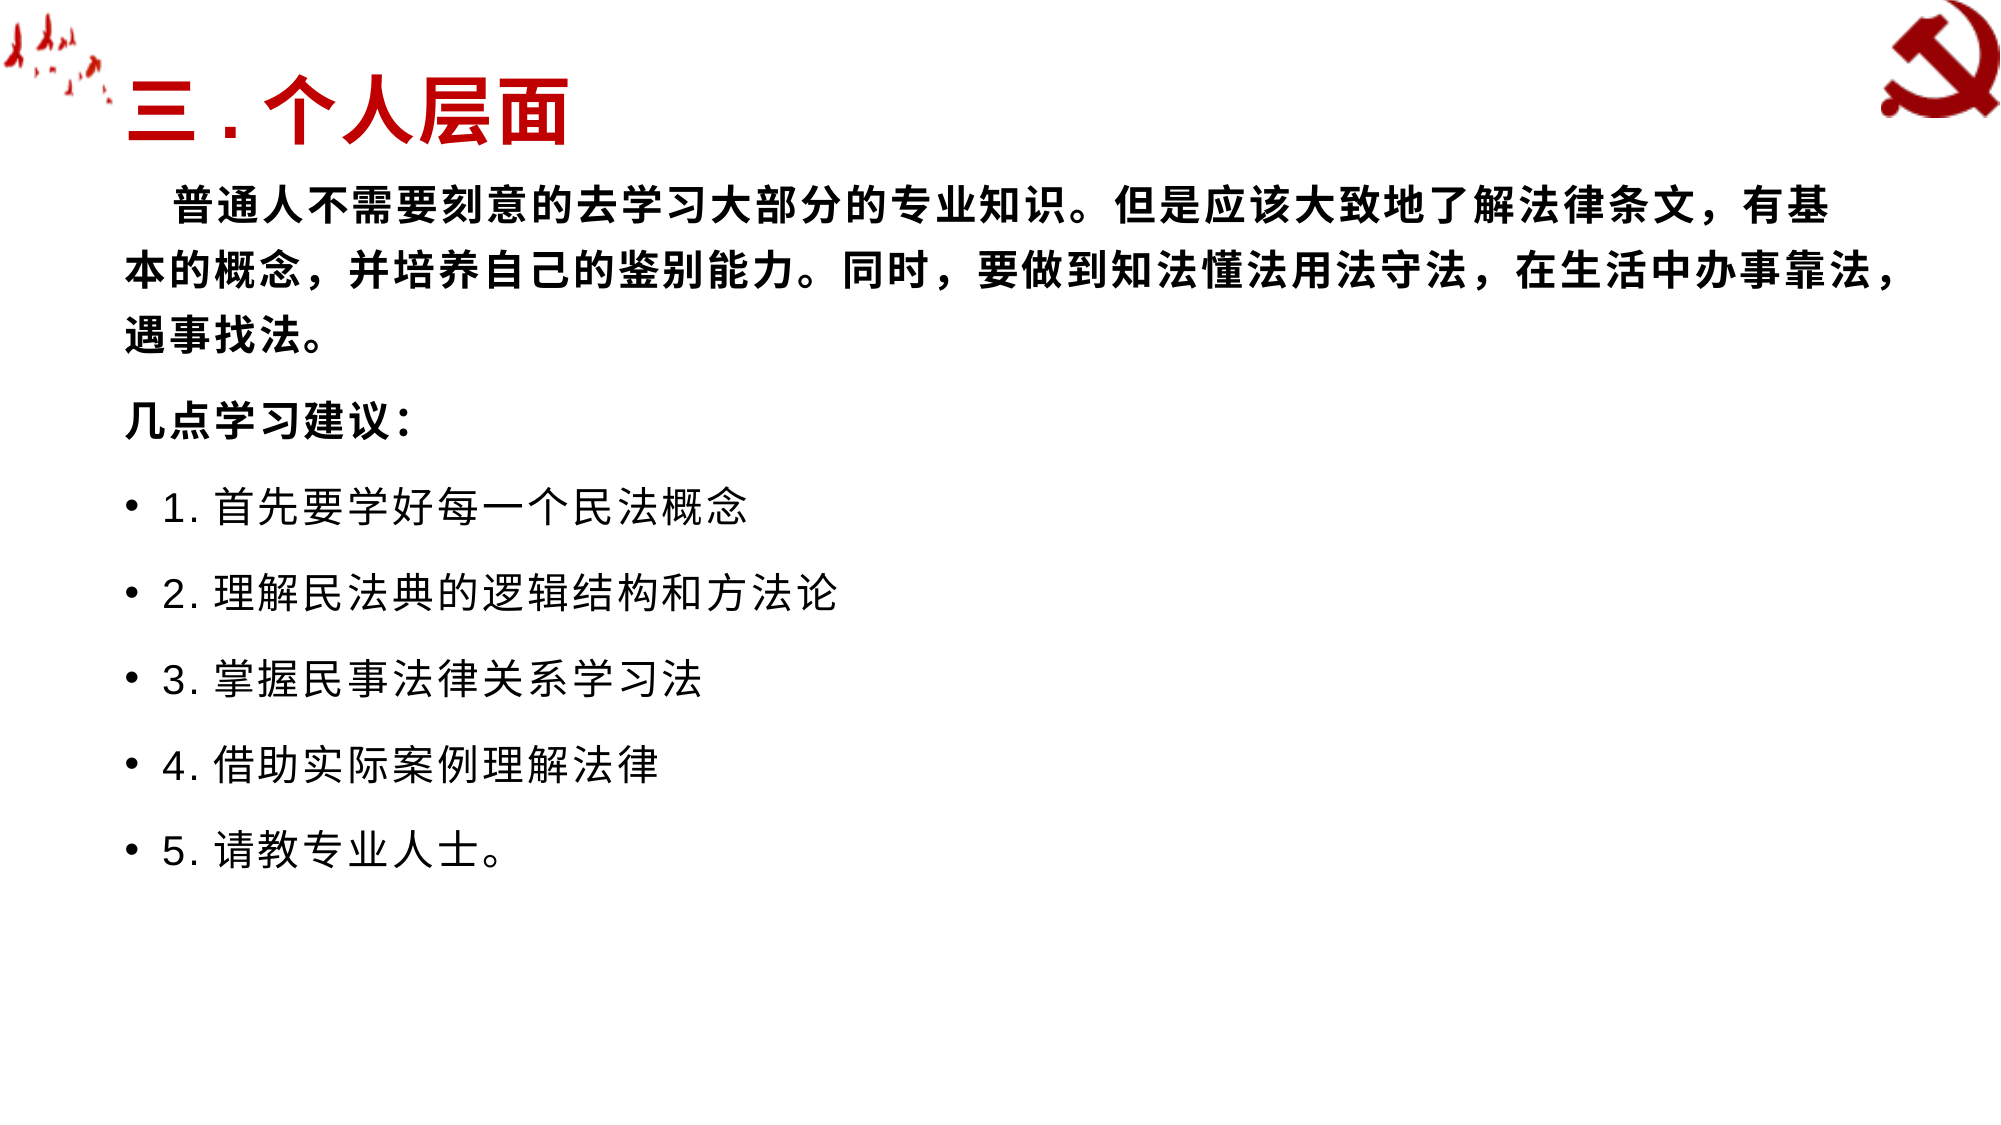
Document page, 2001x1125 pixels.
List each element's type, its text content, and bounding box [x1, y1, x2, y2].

picture [0, 0, 119, 118]
title 三.个人层面 [109, 72, 1891, 146]
list 普通人不需要刻意的去学习大部分的专业知识。但是应该大致地了解法律条文，有基本的概念，并培养自己的鉴别能力。同时，要做到知法懂法用法守法，在生活中办事靠法，遇事找法。 几点学习建议： 1.首先要学好每一个民法概念 2.理解民法典的逻辑结构和方法论 3.掌握民事法律关系学习法 4.借助实际案例理解法律 5.请教专业人士。 [109, 156, 1891, 1041]
picture [1881, 0, 2000, 118]
